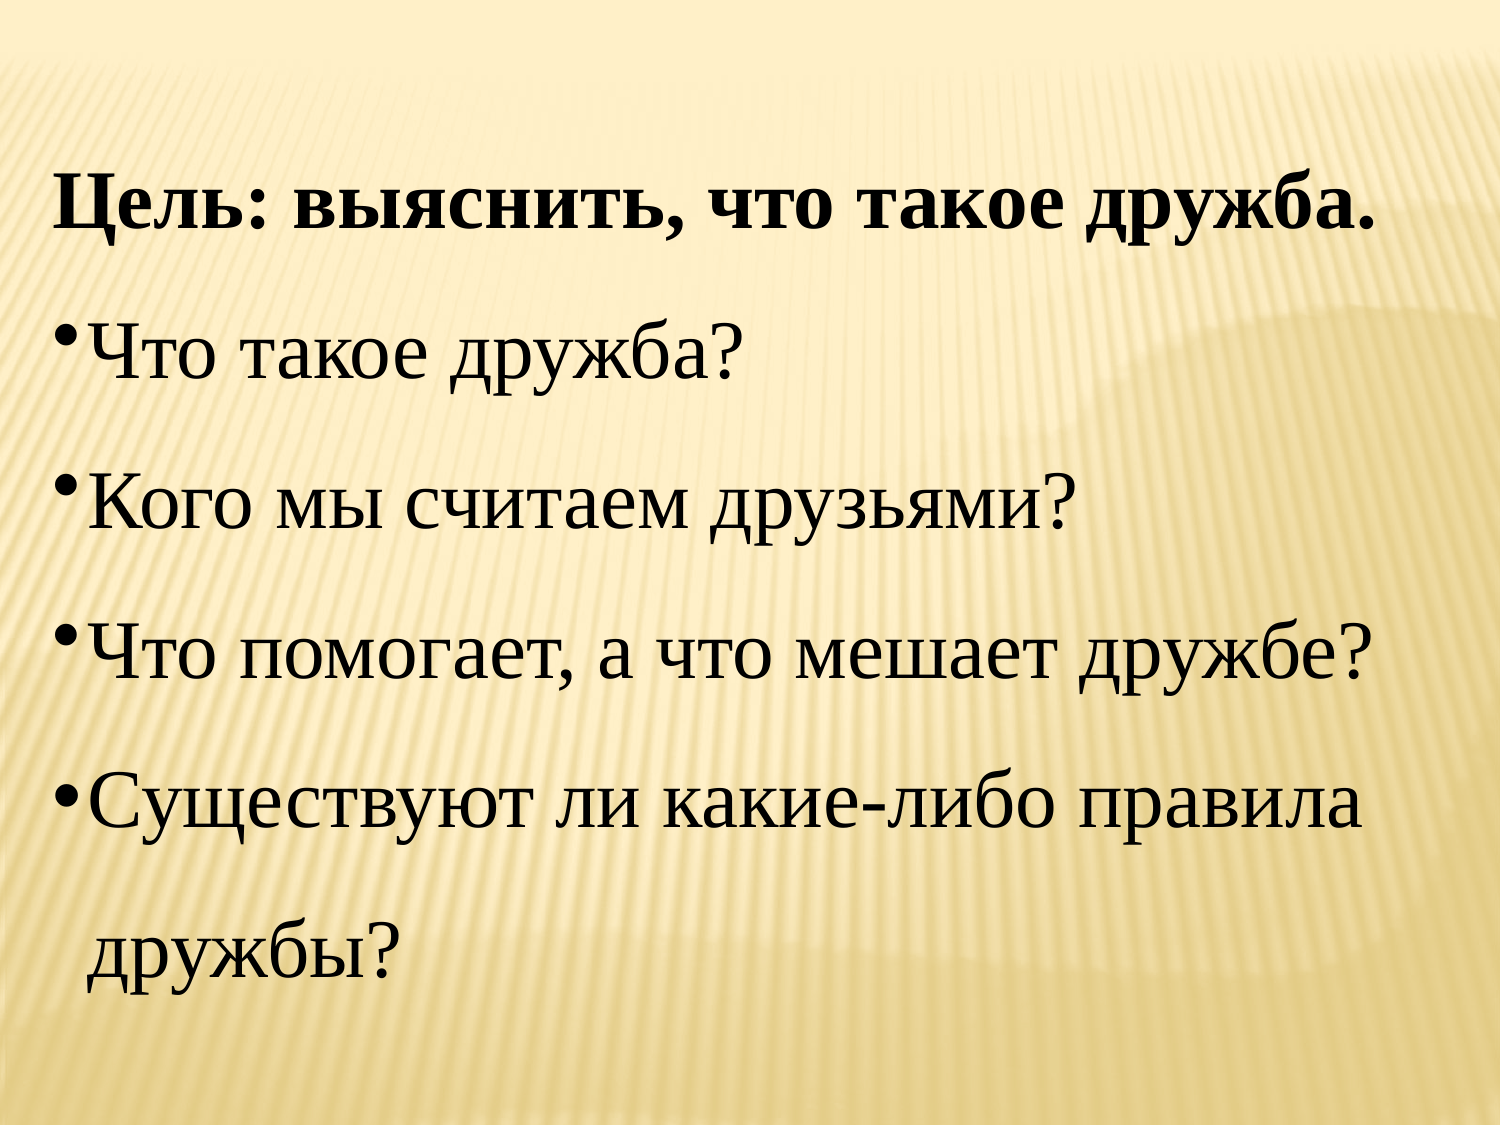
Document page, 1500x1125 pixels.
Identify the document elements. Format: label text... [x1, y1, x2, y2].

text_box Цель: выяснить, что такое дружба. Что такое дружба? Кого мы считаем друзьями? Что помогает, а что мешает дружбе? Существуют ли какие-либо правила дружбы? [37, 87, 1500, 1002]
